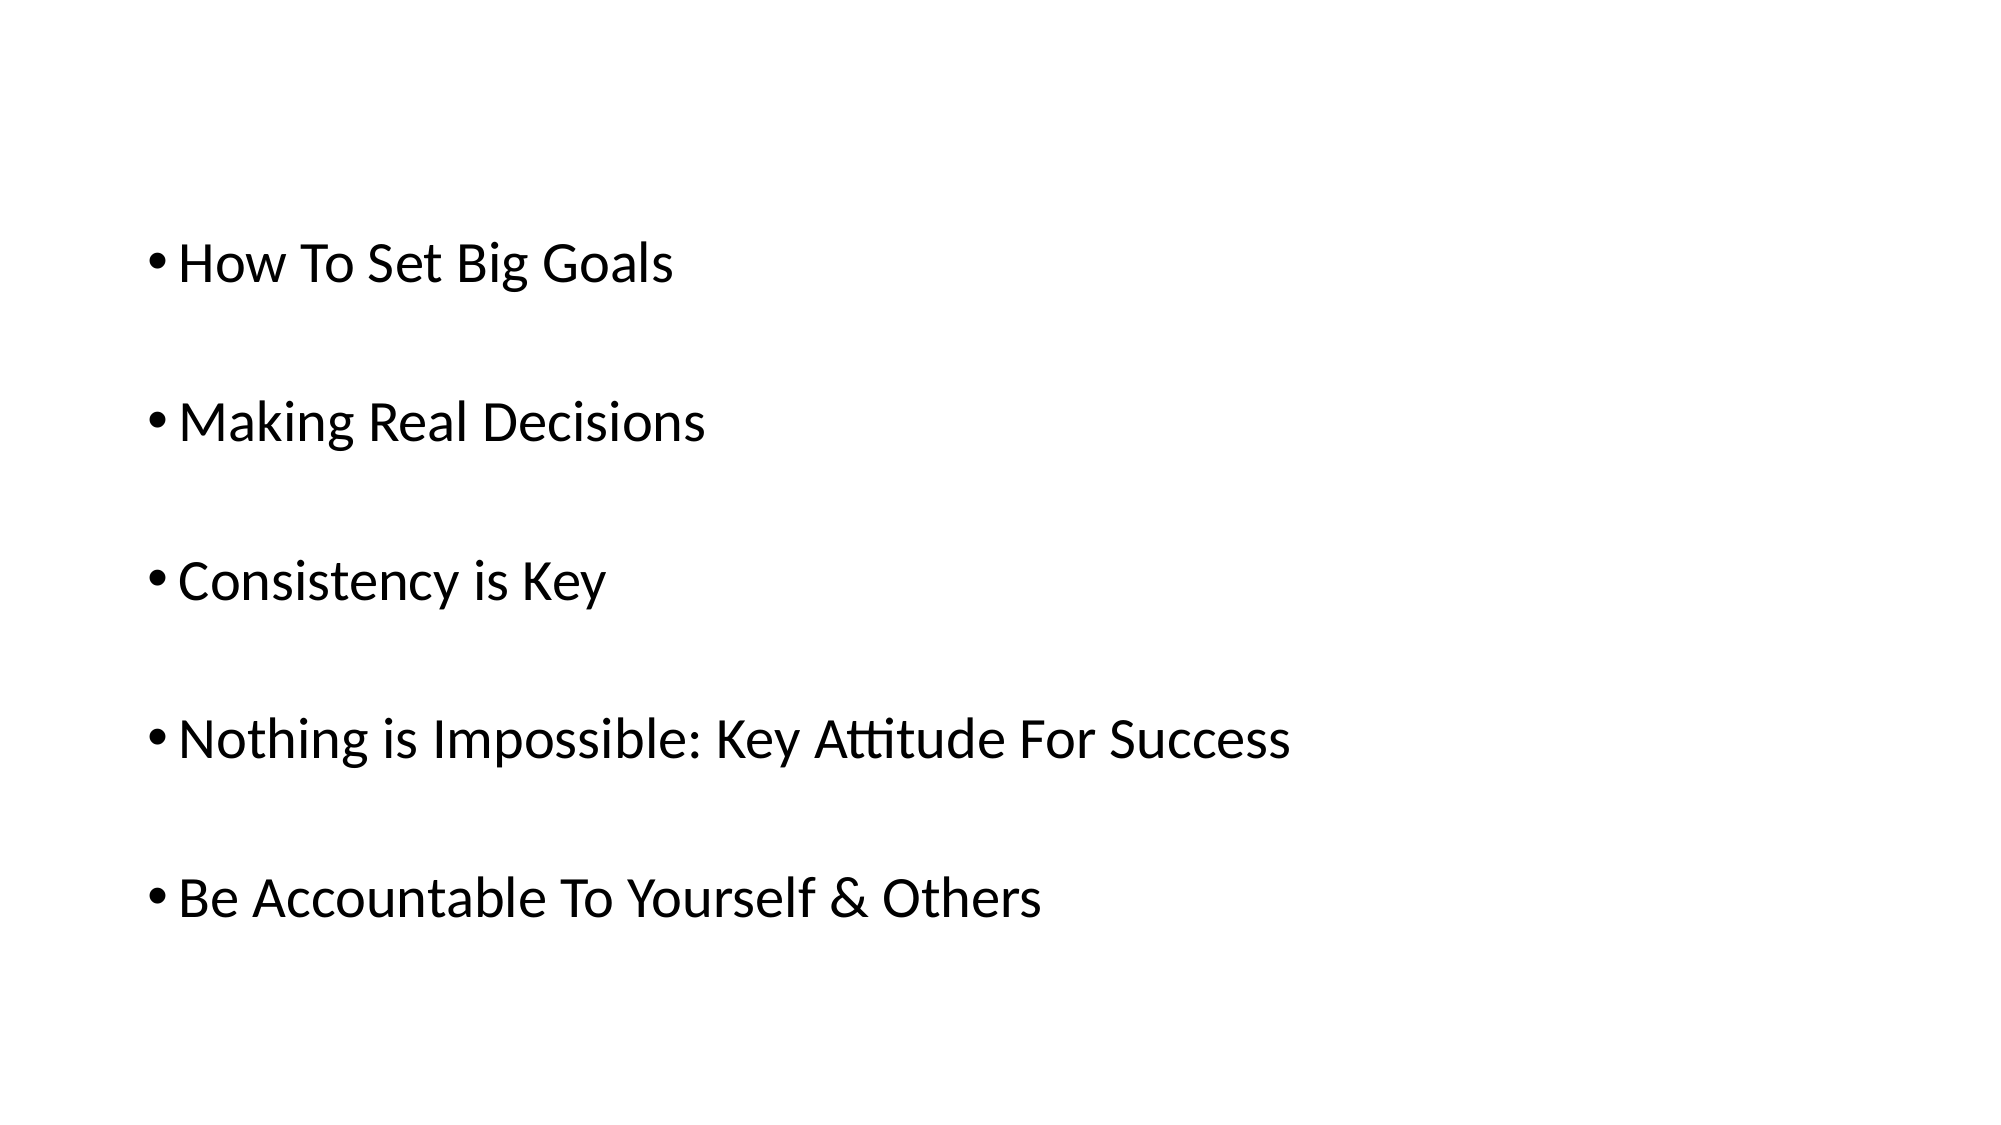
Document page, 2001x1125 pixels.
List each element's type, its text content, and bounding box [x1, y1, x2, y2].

list How To Set Big Goals Making Real Decisions Consistency is Key Nothing is Impossible: Key Attitude For Success Be Accountable To Yourself & Others [132, 224, 1858, 939]
